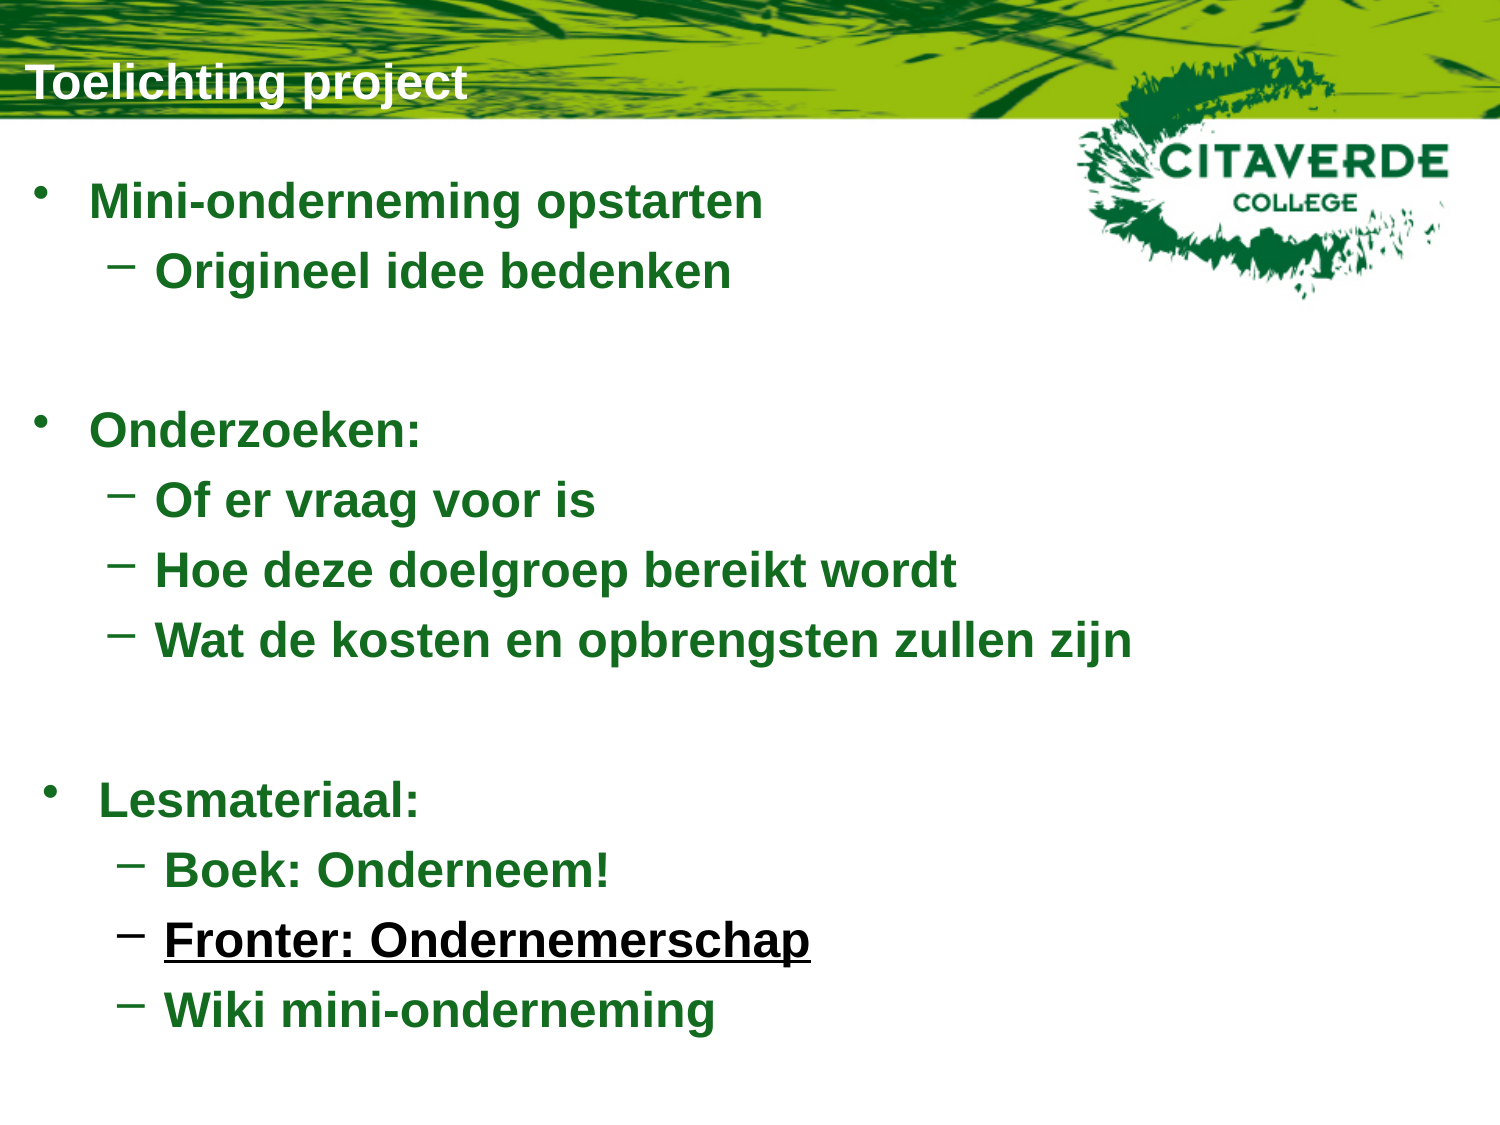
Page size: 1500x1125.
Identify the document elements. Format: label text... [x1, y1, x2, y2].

picture [0, 0, 1500, 1125]
list Mini-onderneming opstarten Origineel idee bedenken Onderzoeken: Of er vraag voor is Hoe deze doelgroep bereikt wordt Wat de kosten en opbrengsten zullen zijn Lesmateriaal: Boek: Onderneem! Fronter: Ondernemerschap Wiki mini-onderneming [17, 160, 1447, 1094]
title Toelichting project [9, 45, 1285, 114]
